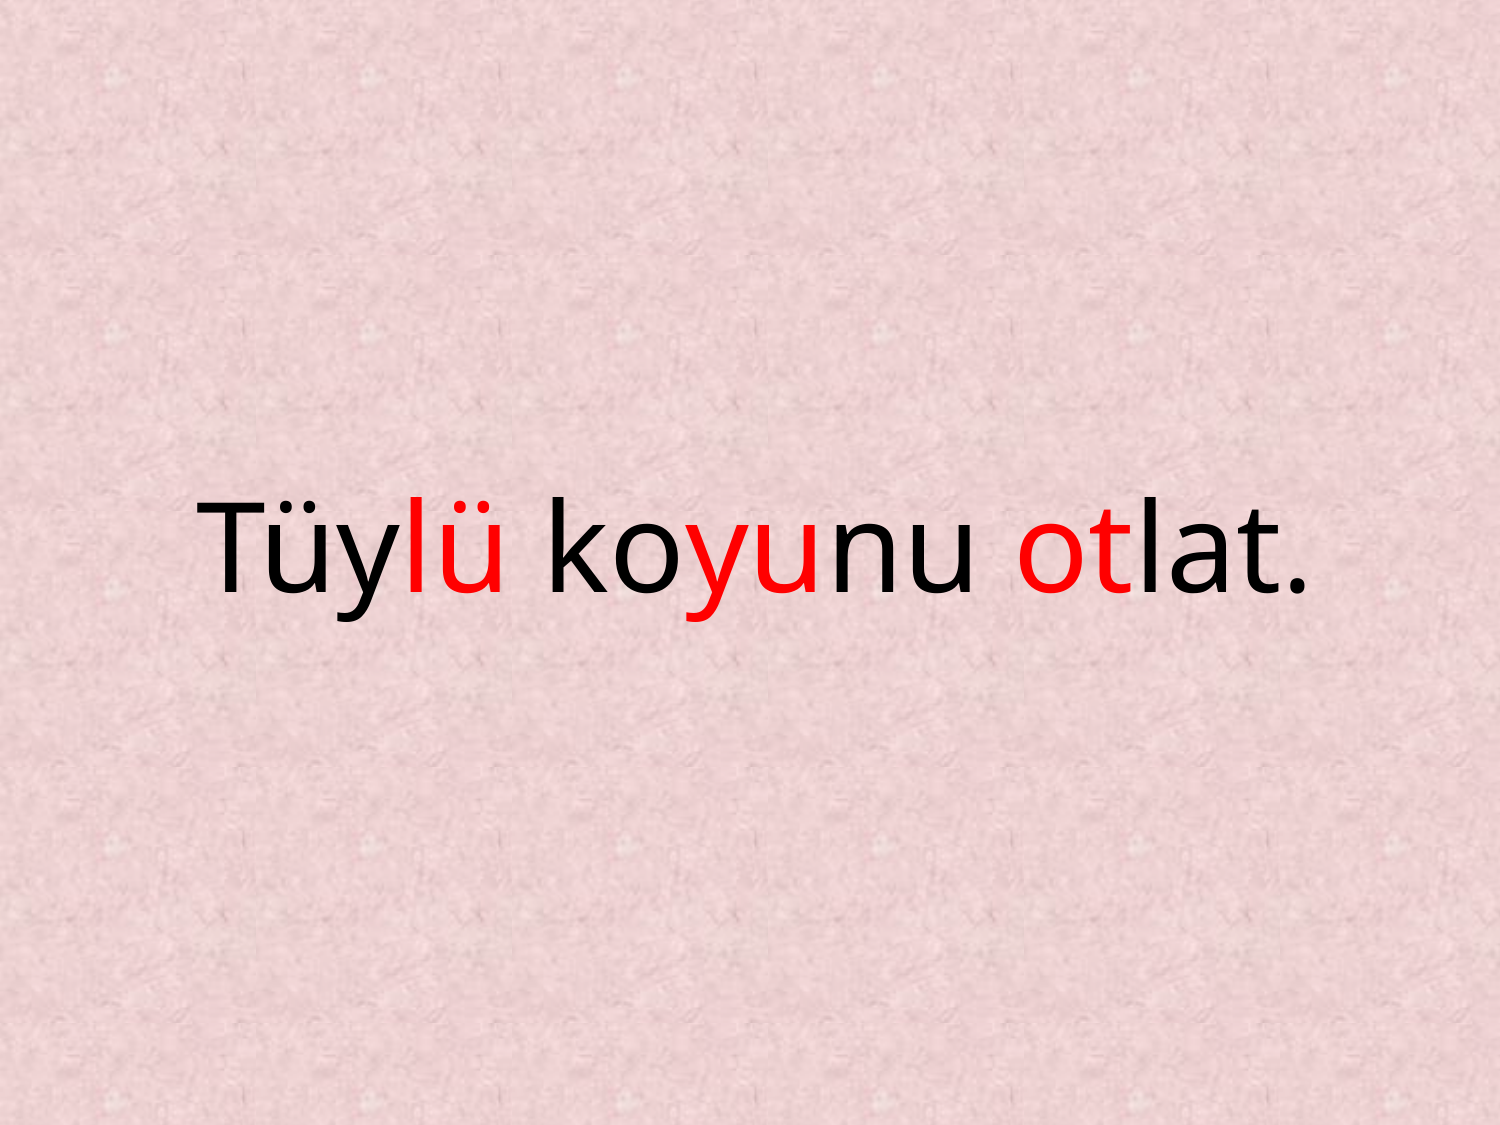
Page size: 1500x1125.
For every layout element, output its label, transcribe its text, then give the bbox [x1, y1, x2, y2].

title Tüylü koyunu otlat. [117, 421, 1393, 663]
